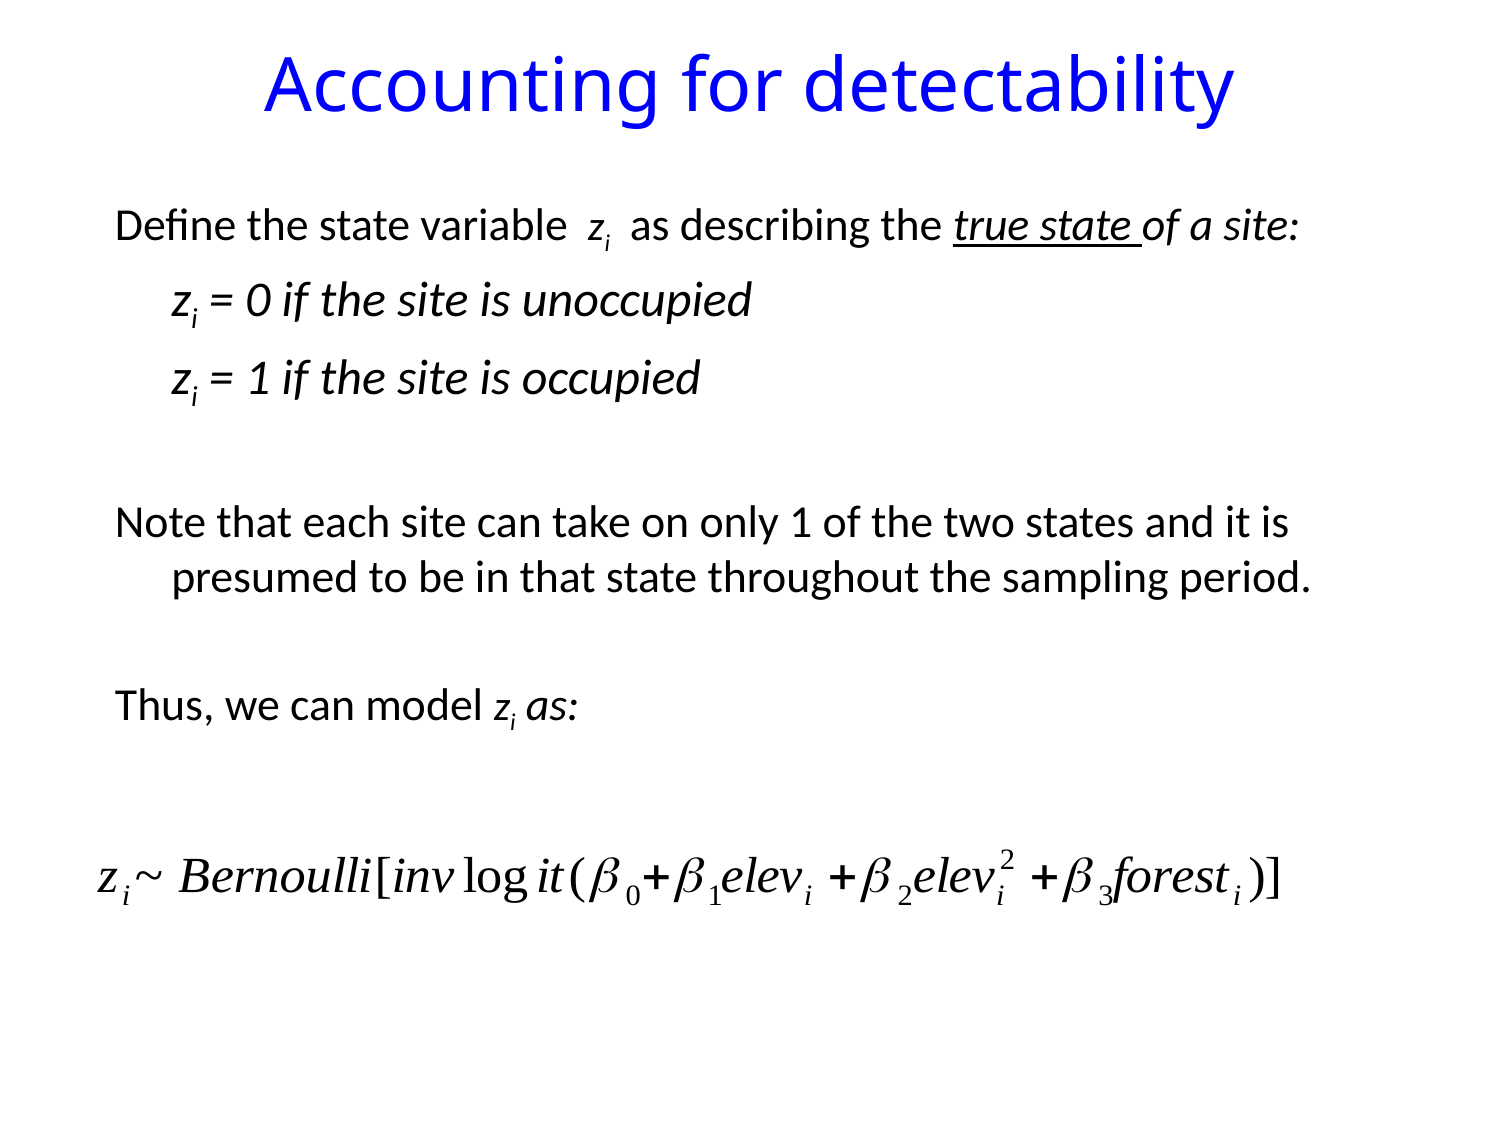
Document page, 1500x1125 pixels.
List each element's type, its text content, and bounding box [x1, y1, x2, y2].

title Accounting for detectability [75, 0, 1425, 175]
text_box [87, 837, 1288, 918]
list Define the state variable zi as describing the true state of a site: zi = 0 if the site is unoccupied zi = 1 if the site is occupied Note that each site can take on only 1 of the two states and it is presumed to be in that state throughout the sampling period. Thus, we can model zi as: [99, 187, 1450, 930]
